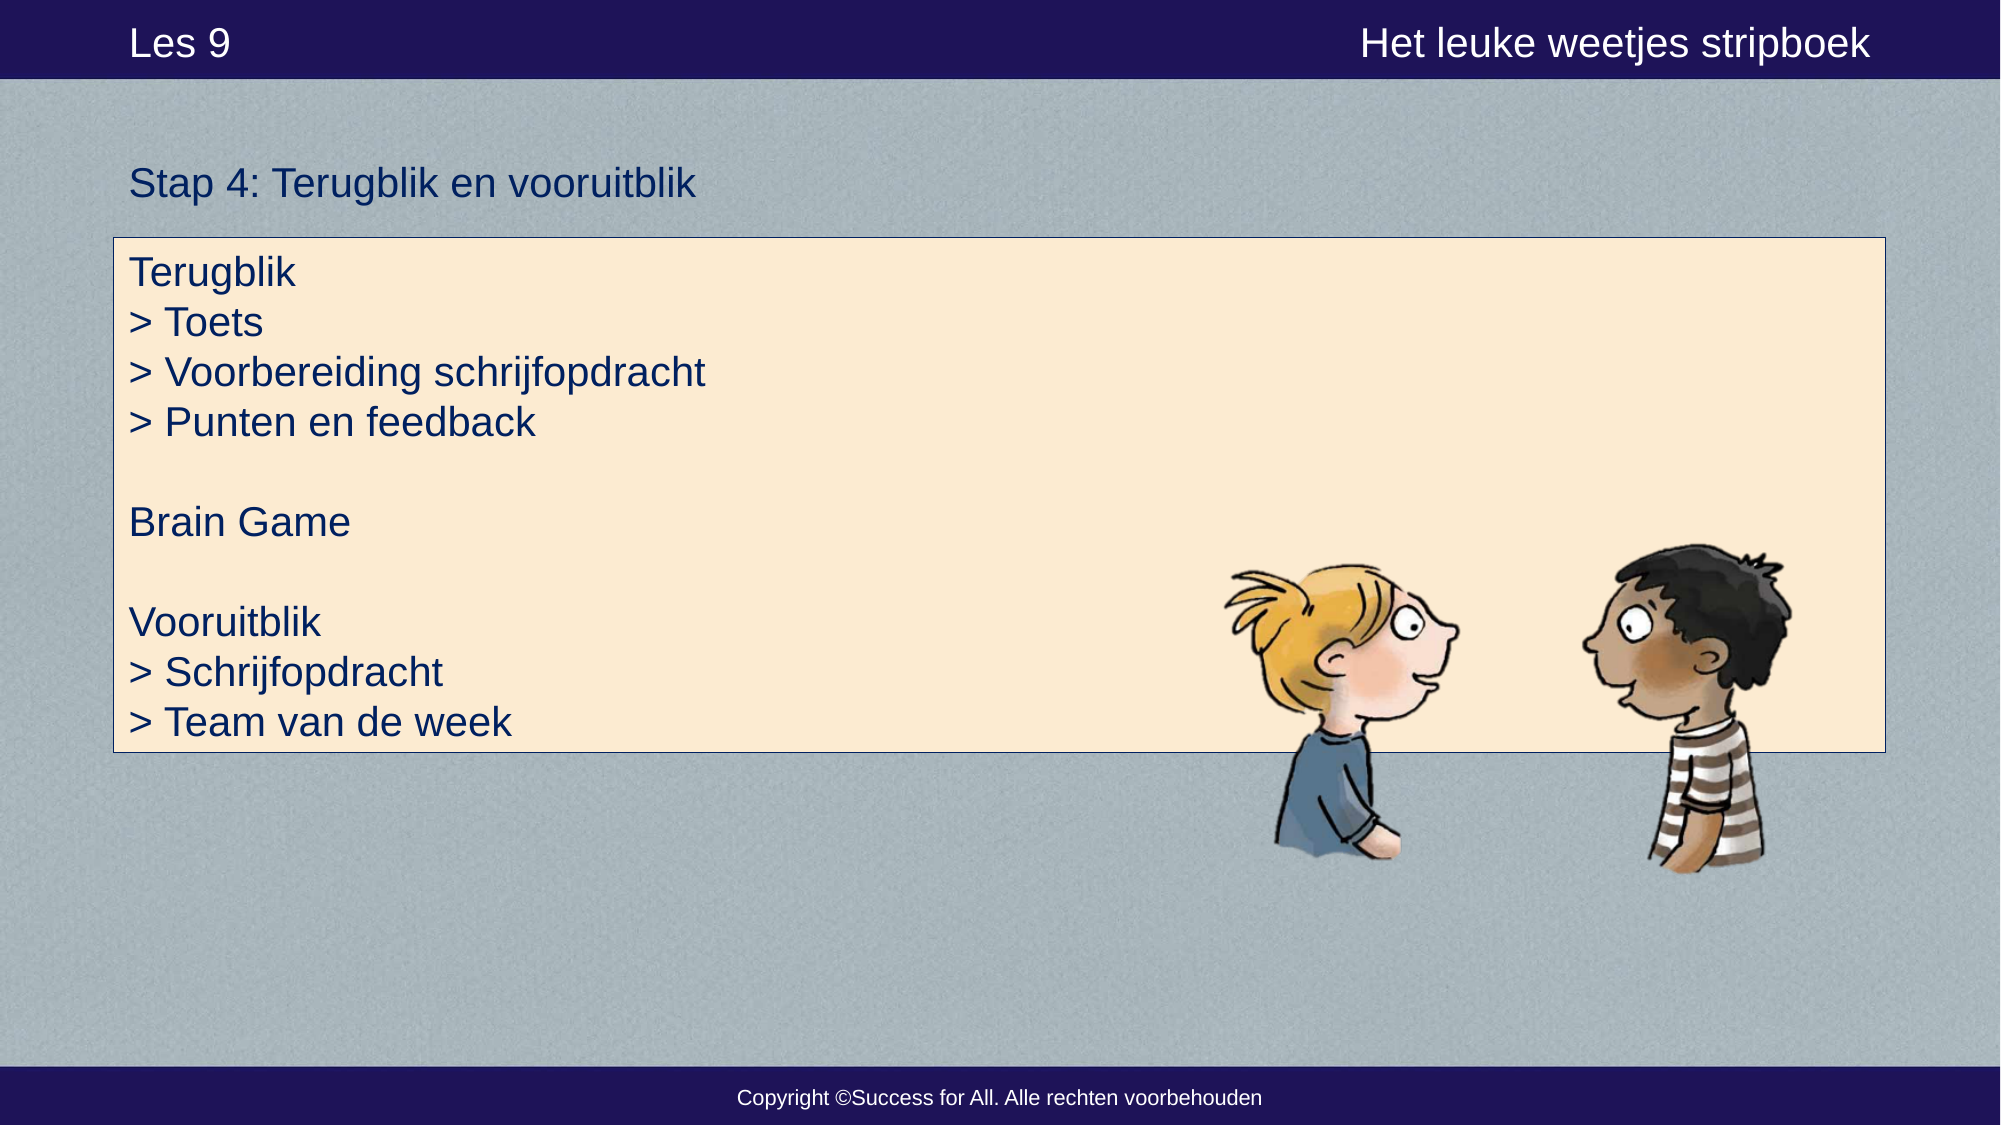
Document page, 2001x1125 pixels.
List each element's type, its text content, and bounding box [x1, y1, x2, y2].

picture [0, 0, 2001, 1125]
text_box Terugblik > Toets > Voorbereiding schrijfopdracht > Punten en feedback Brain Game Vooruitblik > Schrijfopdracht > Team van de week [113, 237, 1886, 753]
text_box Copyright ©Success for All. Alle rechten voorbehouden [0, 1076, 2000, 1125]
text_box Het leuke weetjes stripboek [999, 8, 1886, 73]
text_box Stap 4: Terugblik en vooruitblik [113, 148, 1635, 214]
text_box Les 9 [114, 8, 354, 73]
